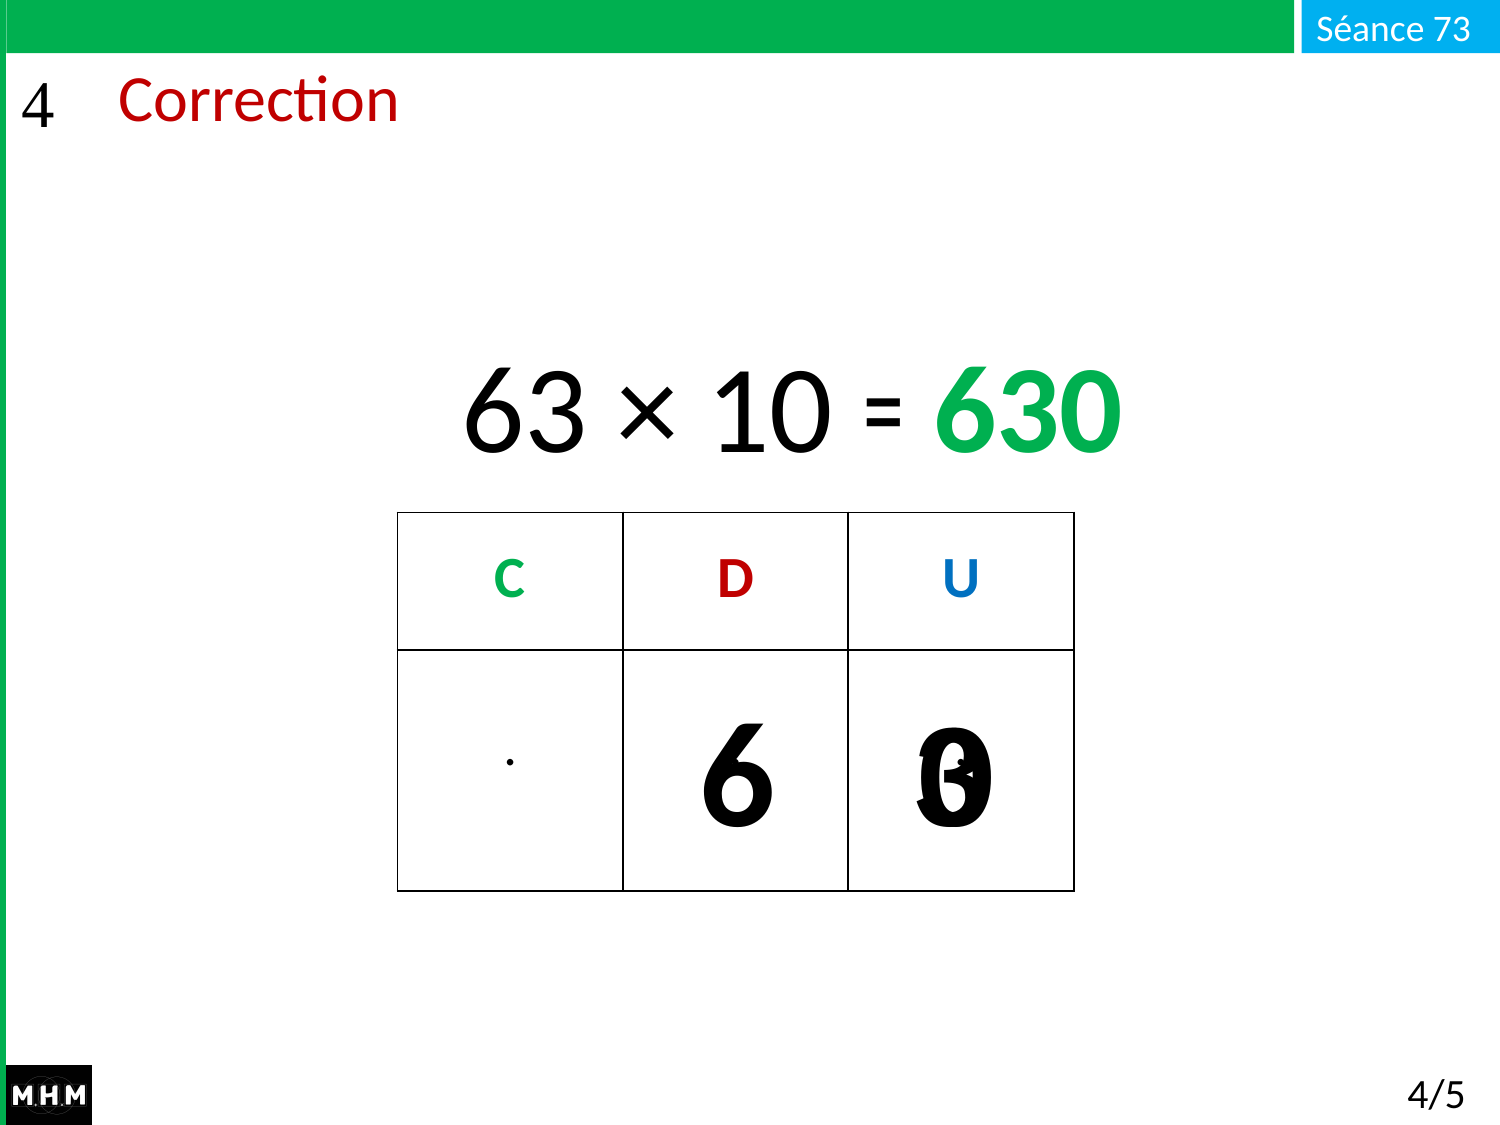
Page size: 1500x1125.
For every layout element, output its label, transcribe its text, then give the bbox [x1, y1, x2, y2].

text_box 63 × 10 = … [379, 245, 899, 485]
text_box 6 3 [685, 668, 903, 864]
list 4/5 [1373, 1064, 1500, 1125]
text_box 630 [899, 245, 1157, 485]
table_header D [624, 513, 847, 649]
table_cell . [624, 651, 847, 890]
table_header C [398, 513, 622, 649]
title Correction [103, 57, 1397, 144]
table_cell . [849, 651, 1073, 890]
table_cell . [398, 651, 622, 890]
text_box 0 [903, 668, 1038, 864]
table_header U [849, 513, 1073, 649]
picture [6, 1065, 92, 1125]
